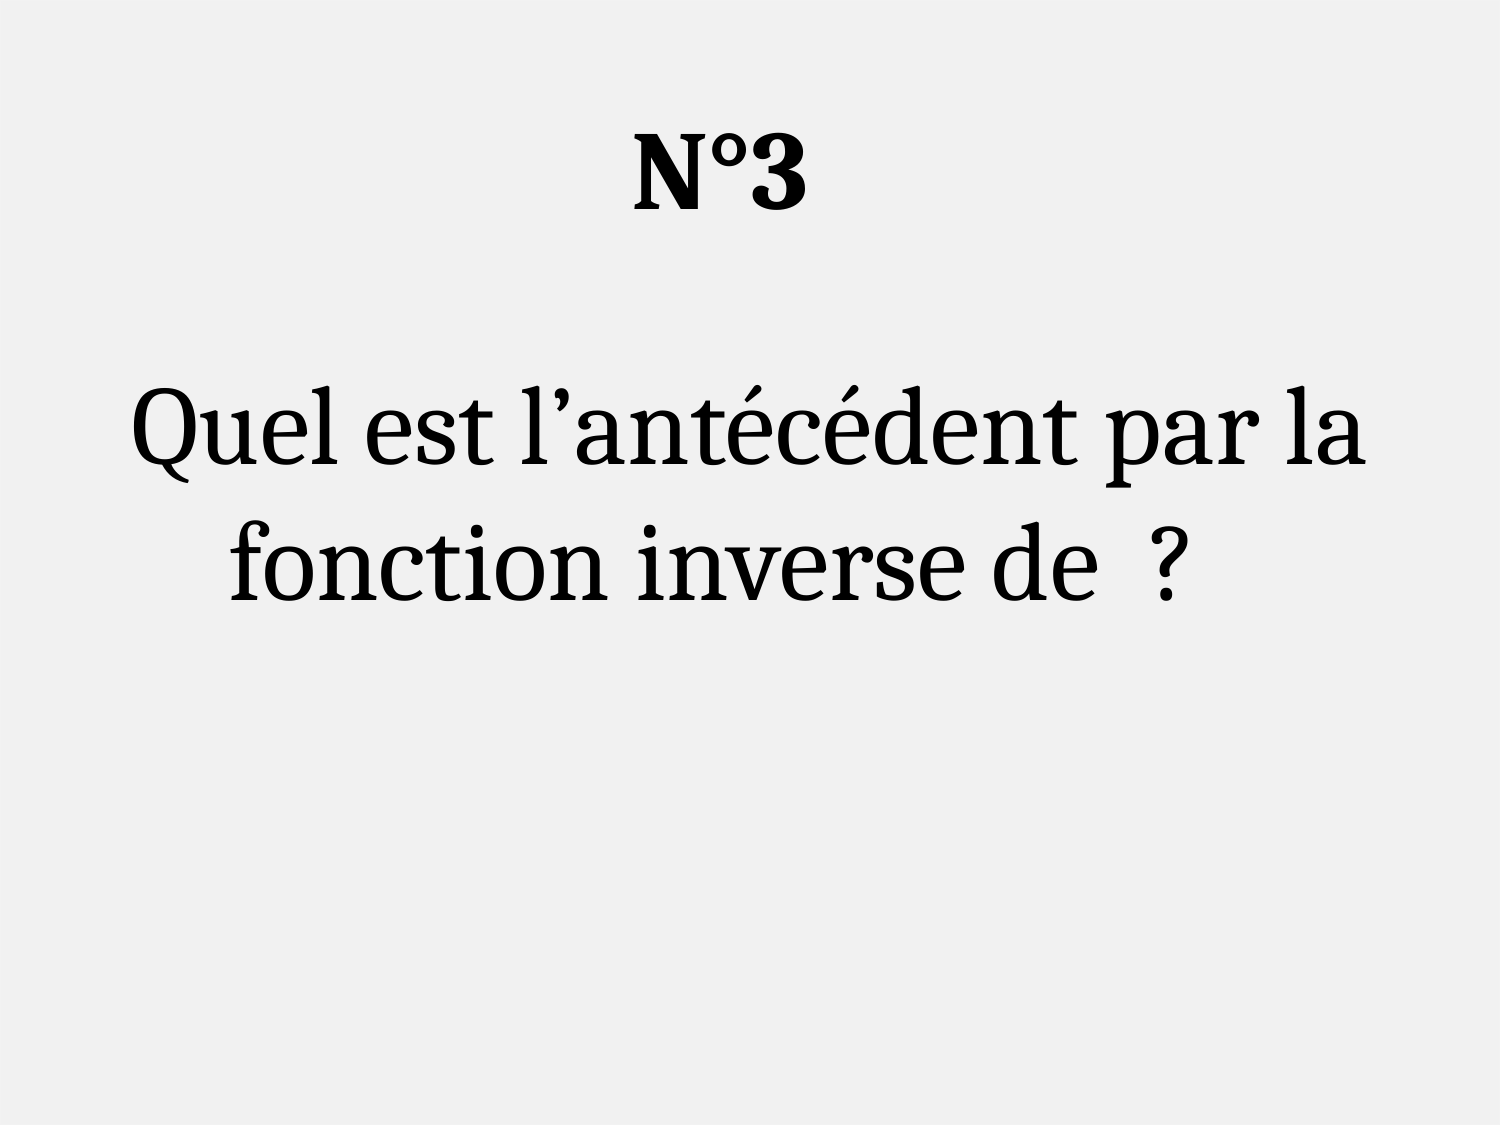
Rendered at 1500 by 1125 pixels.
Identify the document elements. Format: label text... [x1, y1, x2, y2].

text_box N°3 [616, 89, 824, 240]
